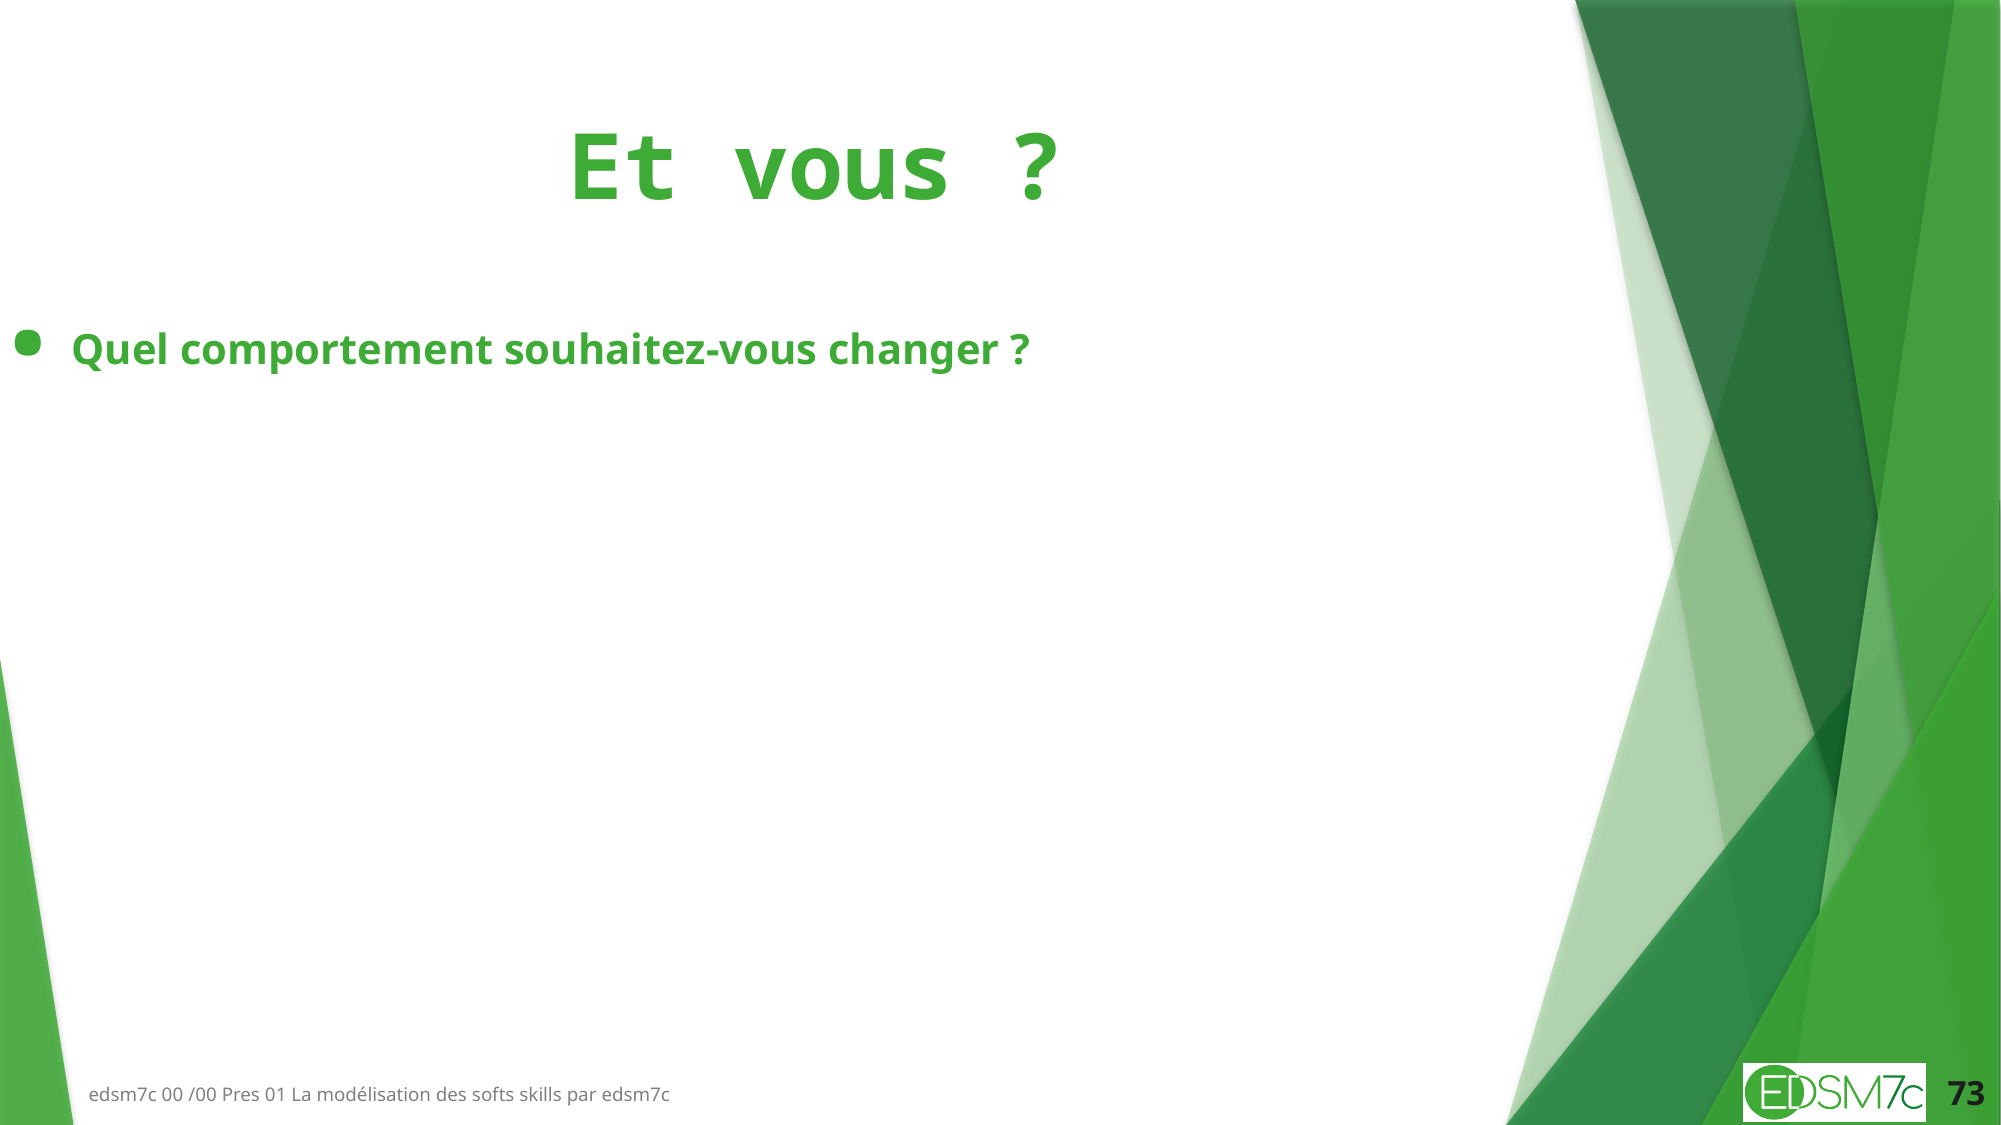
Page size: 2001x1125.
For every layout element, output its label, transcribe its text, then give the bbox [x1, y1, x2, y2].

slide_number 73 [1928, 1065, 2000, 1125]
list Quel comportement souhaitez-vous changer ? [0, 244, 1788, 998]
footer edsm7c 00 /00 Pres 01 La modélisation des softs skills par edsm7c [73, 1065, 1107, 1125]
picture [1742, 1061, 1927, 1123]
title Et vous ? [111, 99, 1522, 244]
